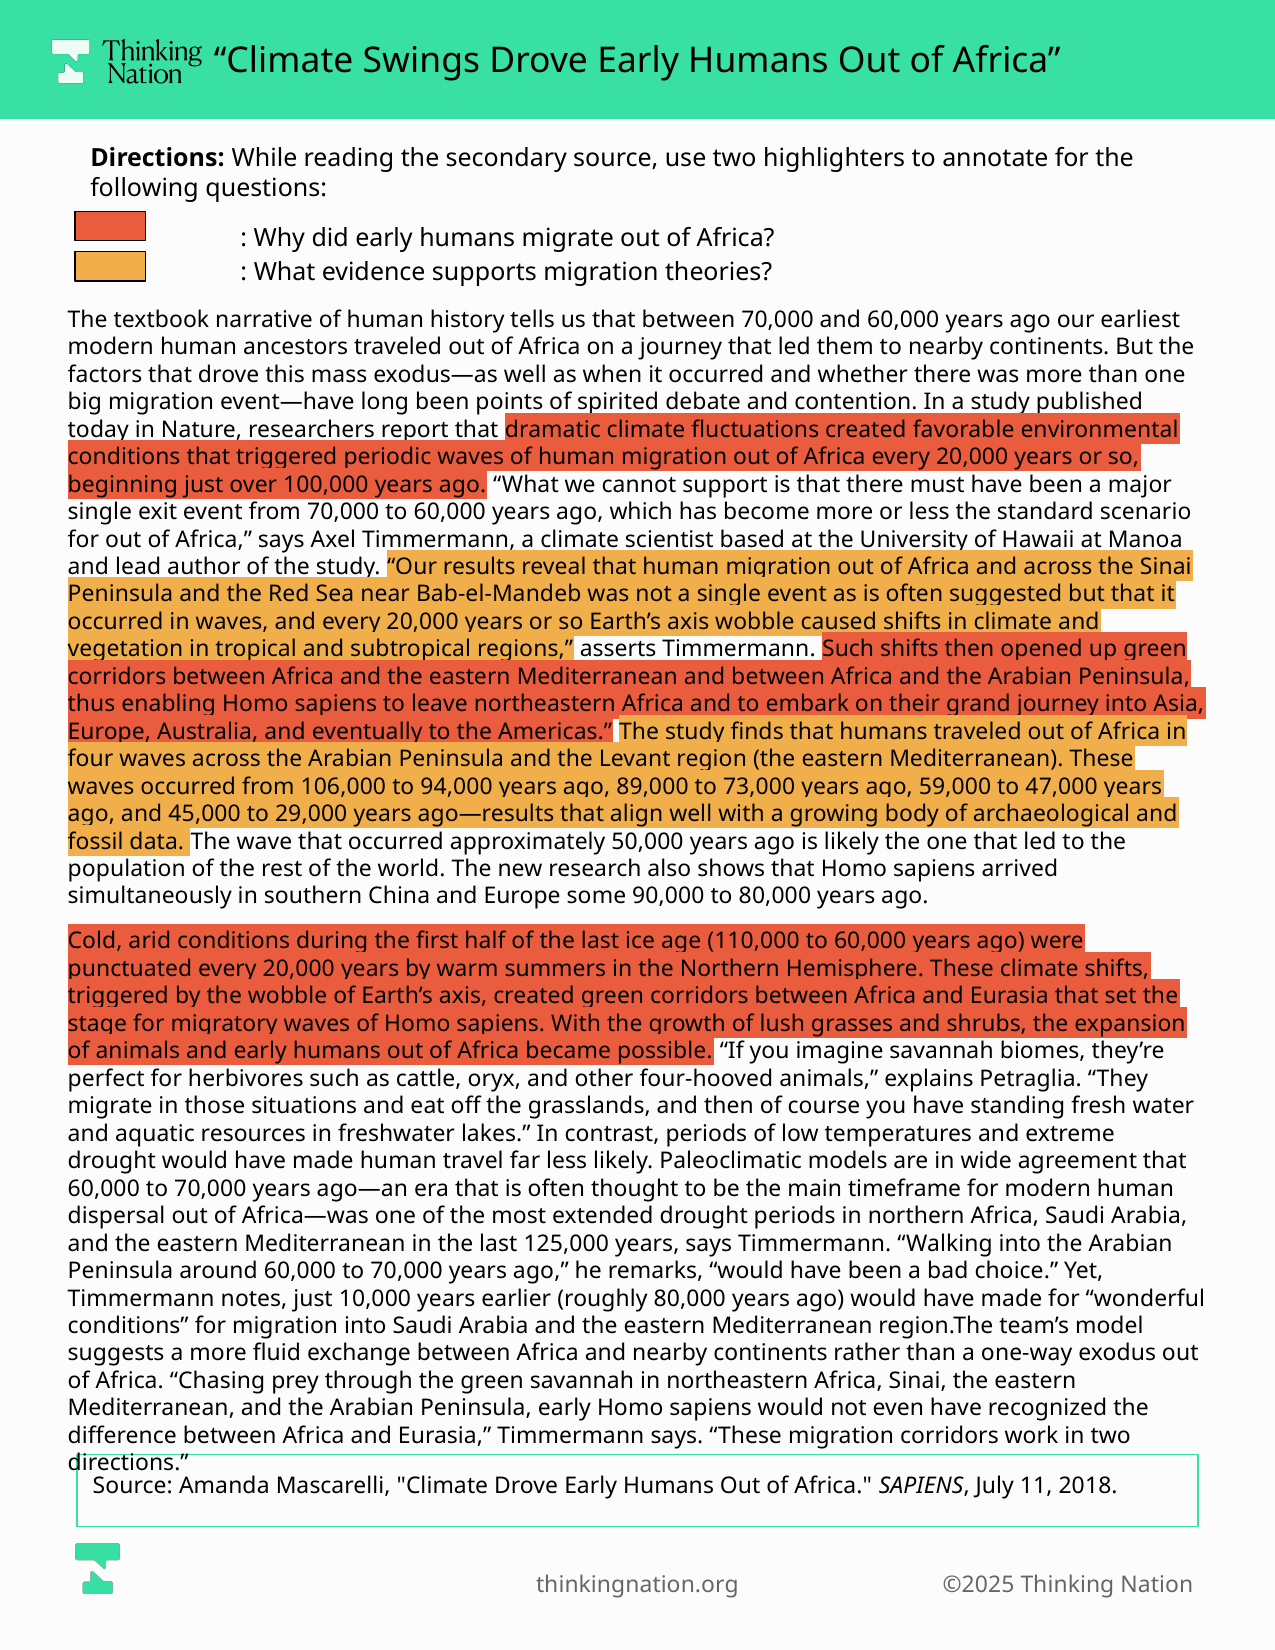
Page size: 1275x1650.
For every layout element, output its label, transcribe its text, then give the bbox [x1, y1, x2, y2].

text_box The textbook narrative of human history tells us that between 70,000 and 60,000 years ago our earliest modern human ancestors traveled out of Africa on a journey that led them to nearby continents. But the factors that drove this mass exodus—as well as when it occurred and whether there was more than one big migration event—have long been points of spirited debate and contention. In a study published today in Nature, researchers report that dramatic climate fluctuations created favorable environmental conditions that triggered periodic waves of human migration out of Africa every 20,000 years or so, beginning just over 100,000 years ago. “What we cannot support is that there must have been a major single exit event from 70,000 to 60,000 years ago, which has become more or less the standard scenario for out of Africa,” says Axel Timmermann, a climate scientist based at the University of Hawaii at Manoa and lead author of the study. “Our results reveal that human migration out of Africa and across the Sinai Peninsula and the Red Sea near Bab-el-Mandeb was not a single event as is often suggested but that it occurred in waves, and every 20,000 years or so Earth’s axis wobble caused shifts in climate and vegetation in tropical and subtropical regions,” asserts Timmermann. Such shifts then opened up green corridors between Africa and the eastern Mediterranean and between Africa and the Arabian Peninsula, thus enabling Homo sapiens to leave northeastern Africa and to embark on their grand journey into Asia, Europe, Australia, and eventually to the Americas.” The study finds that humans traveled out of Africa in four waves across the Arabian Peninsula and the Levant region (the eastern Mediterranean). These waves occurred from 106,000 to 94,000 years ago, 89,000 to 73,000 years ago, 59,000 to 47,000 years ago, and 45,000 to 29,000 years ago—results that align well with a growing body of archaeological and fossil data. The wave that occurred approximately 50,000 years ago is likely the one that led to the population of the rest of the world. The new research also shows that Homo sapiens arrived simultaneously in southern China and Europe some 90,000 to 80,000 years ago. Cold, arid conditions during the first half of the last ice age (110,000 to 60,000 years ago) were punctuated every 20,000 years by warm summers in the Northern Hemisphere. These climate shifts, triggered by the wobble of Earth’s axis, created green corridors between Africa and Eurasia that set the stage for migratory waves of Homo sapiens. With the growth of lush grasses and shrubs, the expansion of animals and early humans out of Africa became possible. “If you imagine savannah biomes, they’re perfect for herbivores such as cattle, oryx, and other four-hooved animals,” explains Petraglia. “They migrate in those situations and eat off the grasslands, and then of course you have standing fresh water and aquatic resources in freshwater lakes.” In contrast, periods of low temperatures and extreme drought would have made human travel far less likely. Paleoclimatic models are in wide agreement that 60,000 to 70,000 years ago—an era that is often thought to be the main timeframe for modern human dispersal out of Africa—was one of the most extended drought periods in northern Africa, Saudi Arabia, and the eastern Mediterranean in the last 125,000 years, says Timmermann. “Walking into the Arabian Peninsula around 60,000 to 70,000 years ago,” he remarks, “would have been a bad choice.” Yet, Timmermann notes, just 10,000 years earlier (roughly 80,000 years ago) would have made for “wonderful conditions” for migration into Saudi Arabia and the eastern Mediterranean region.The team’s model suggests a more fluid exchange between Africa and nearby continents rather than a one-way exodus out of Africa. “Chasing prey through the green savannah in northeastern Africa, Sinai, the eastern Mediterranean, and the Arabian Peninsula, early Homo sapiens would not even have recognized the difference between Africa and Eurasia,” Timmermann says. “These migration corridors work in two directions.” [52, 289, 1223, 1491]
text_box ©2025 Thinking Nation [907, 1553, 1210, 1605]
text_box “Climate Swings Drove Early Humans Out of Africa” [0, 0, 1275, 119]
text_box Directions: While reading the secondary source, use two highlighters to annotate for the following questions: : Why did early humans migrate out of Africa? : What evidence supports migration theories? [75, 126, 1201, 289]
text_box Source: Amanda Mascarelli, "Climate Drove Early Humans Out of Africa." SAPIENS, July 11, 2018. [76, 1491, 1198, 1527]
text_box [74, 251, 146, 281]
text_box thinkingnation.org [486, 1553, 789, 1605]
text_box [74, 211, 146, 241]
picture [35, 25, 207, 97]
picture [62, 1533, 133, 1604]
